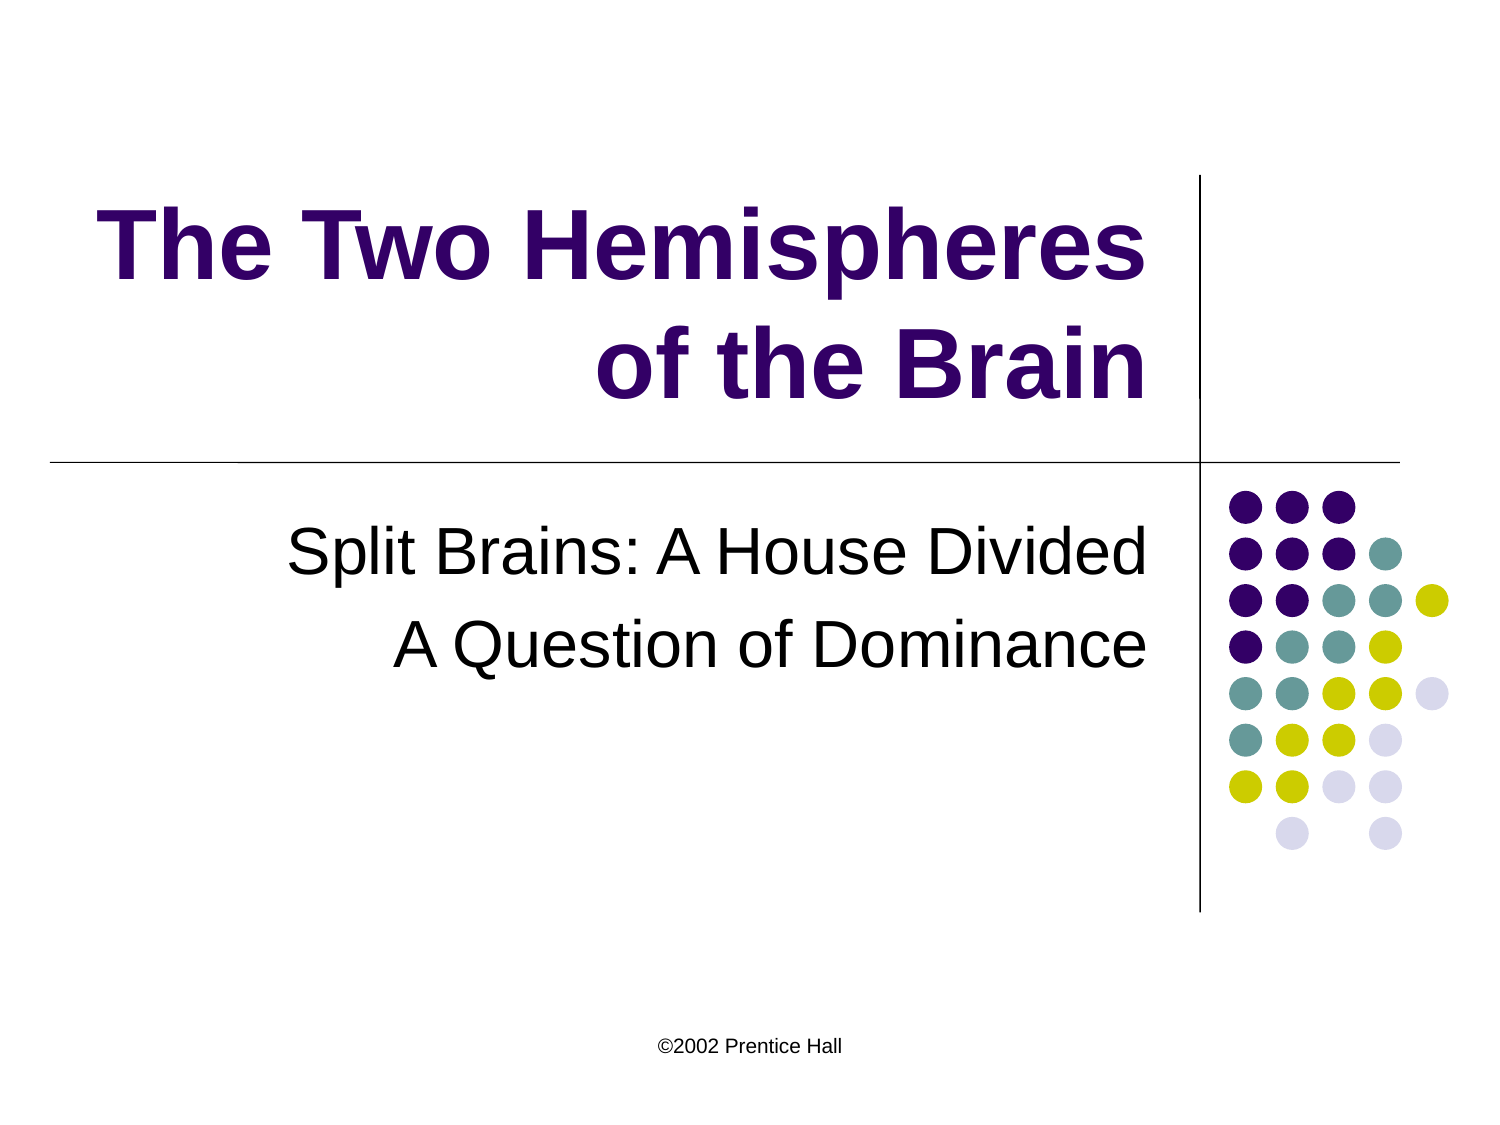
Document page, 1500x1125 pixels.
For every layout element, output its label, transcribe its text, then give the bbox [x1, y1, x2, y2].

title The Two Hemispheres of the Brain [51, 76, 1165, 427]
footer ©2002 Prentice Hall [512, 1025, 988, 1100]
subtitle Split Brains: A House Divided A Question of Dominance [139, 500, 1165, 888]
